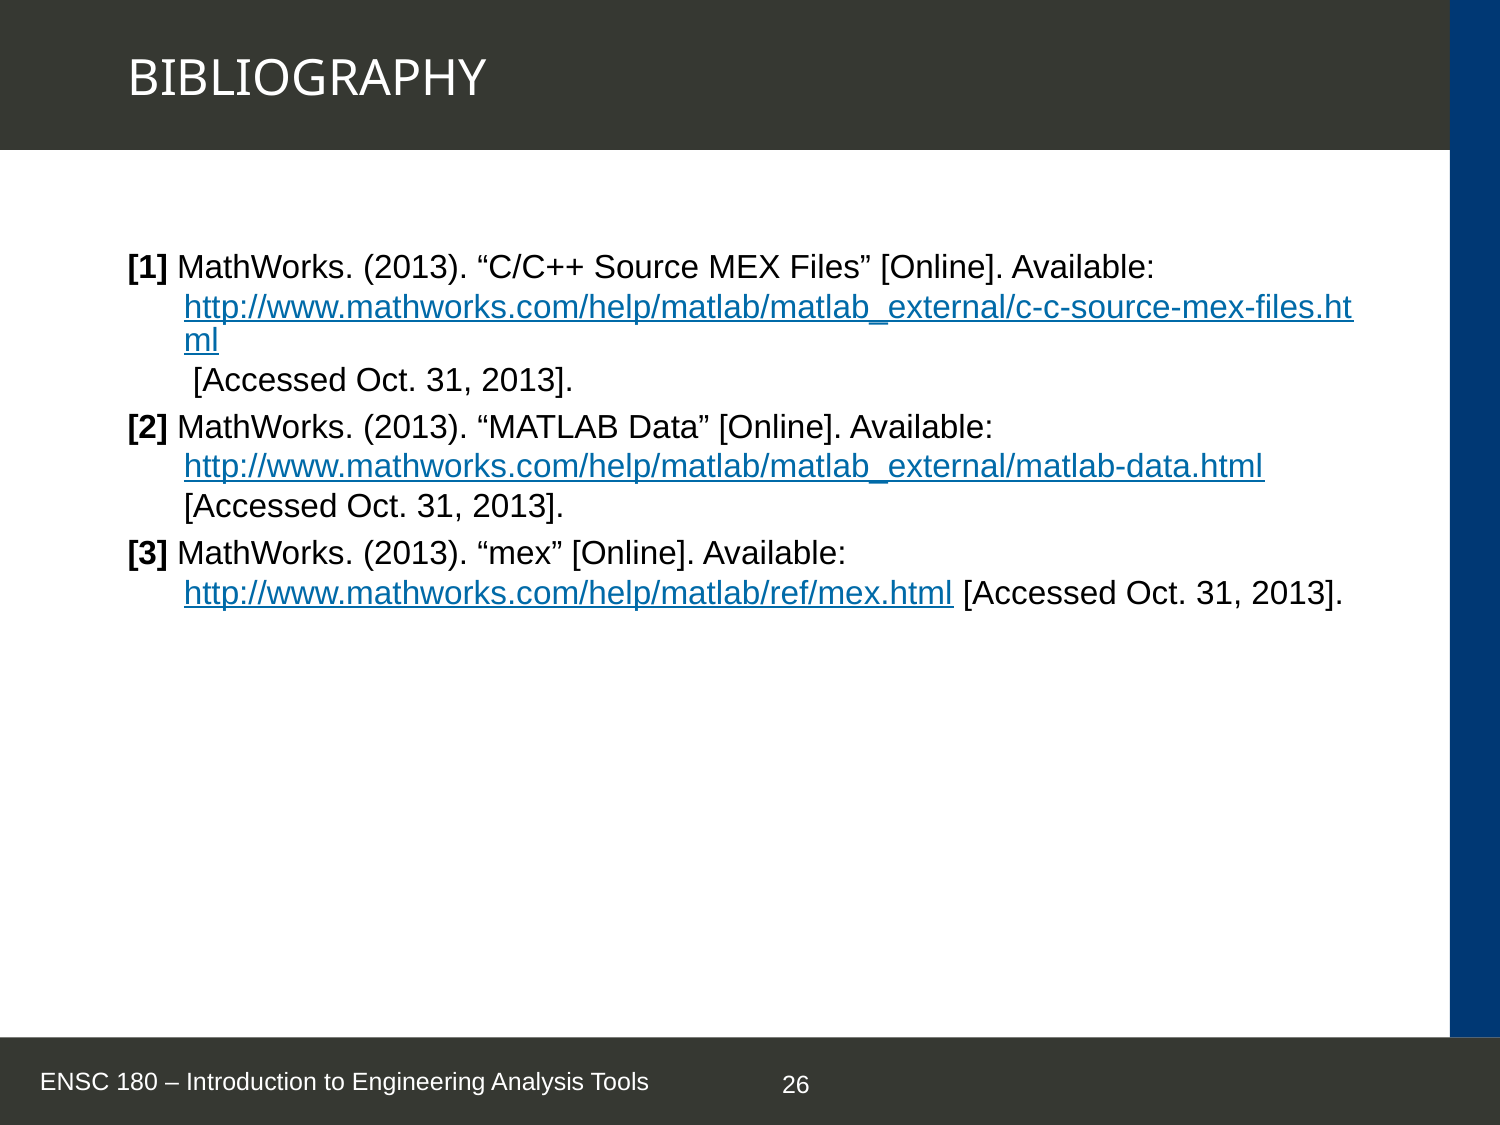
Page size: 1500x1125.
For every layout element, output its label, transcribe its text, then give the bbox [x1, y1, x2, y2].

footer ENSC 180 – Introduction to Engineering Analysis Tools [24, 1057, 740, 1113]
title BIBLIOGRAPHY [112, 37, 1450, 138]
list [1] MathWorks. (2013). “C/C++ Source MEX Files” [Online]. Available: http://www.mathworks.com/help/matlab/matlab_external/c-c-source-mex-files.html [Accessed Oct. 31, 2013]. [2] MathWorks. (2013). “MATLAB Data” [Online]. Available: http://www.mathworks.com/help/matlab/matlab_external/matlab-data.html [Accessed Oct. 31, 2013]. [3] MathWorks. (2013). “mex” [Online]. Available: http://www.mathworks.com/help/matlab/ref/mex.html [Accessed Oct. 31, 2013]. [112, 237, 1388, 1029]
